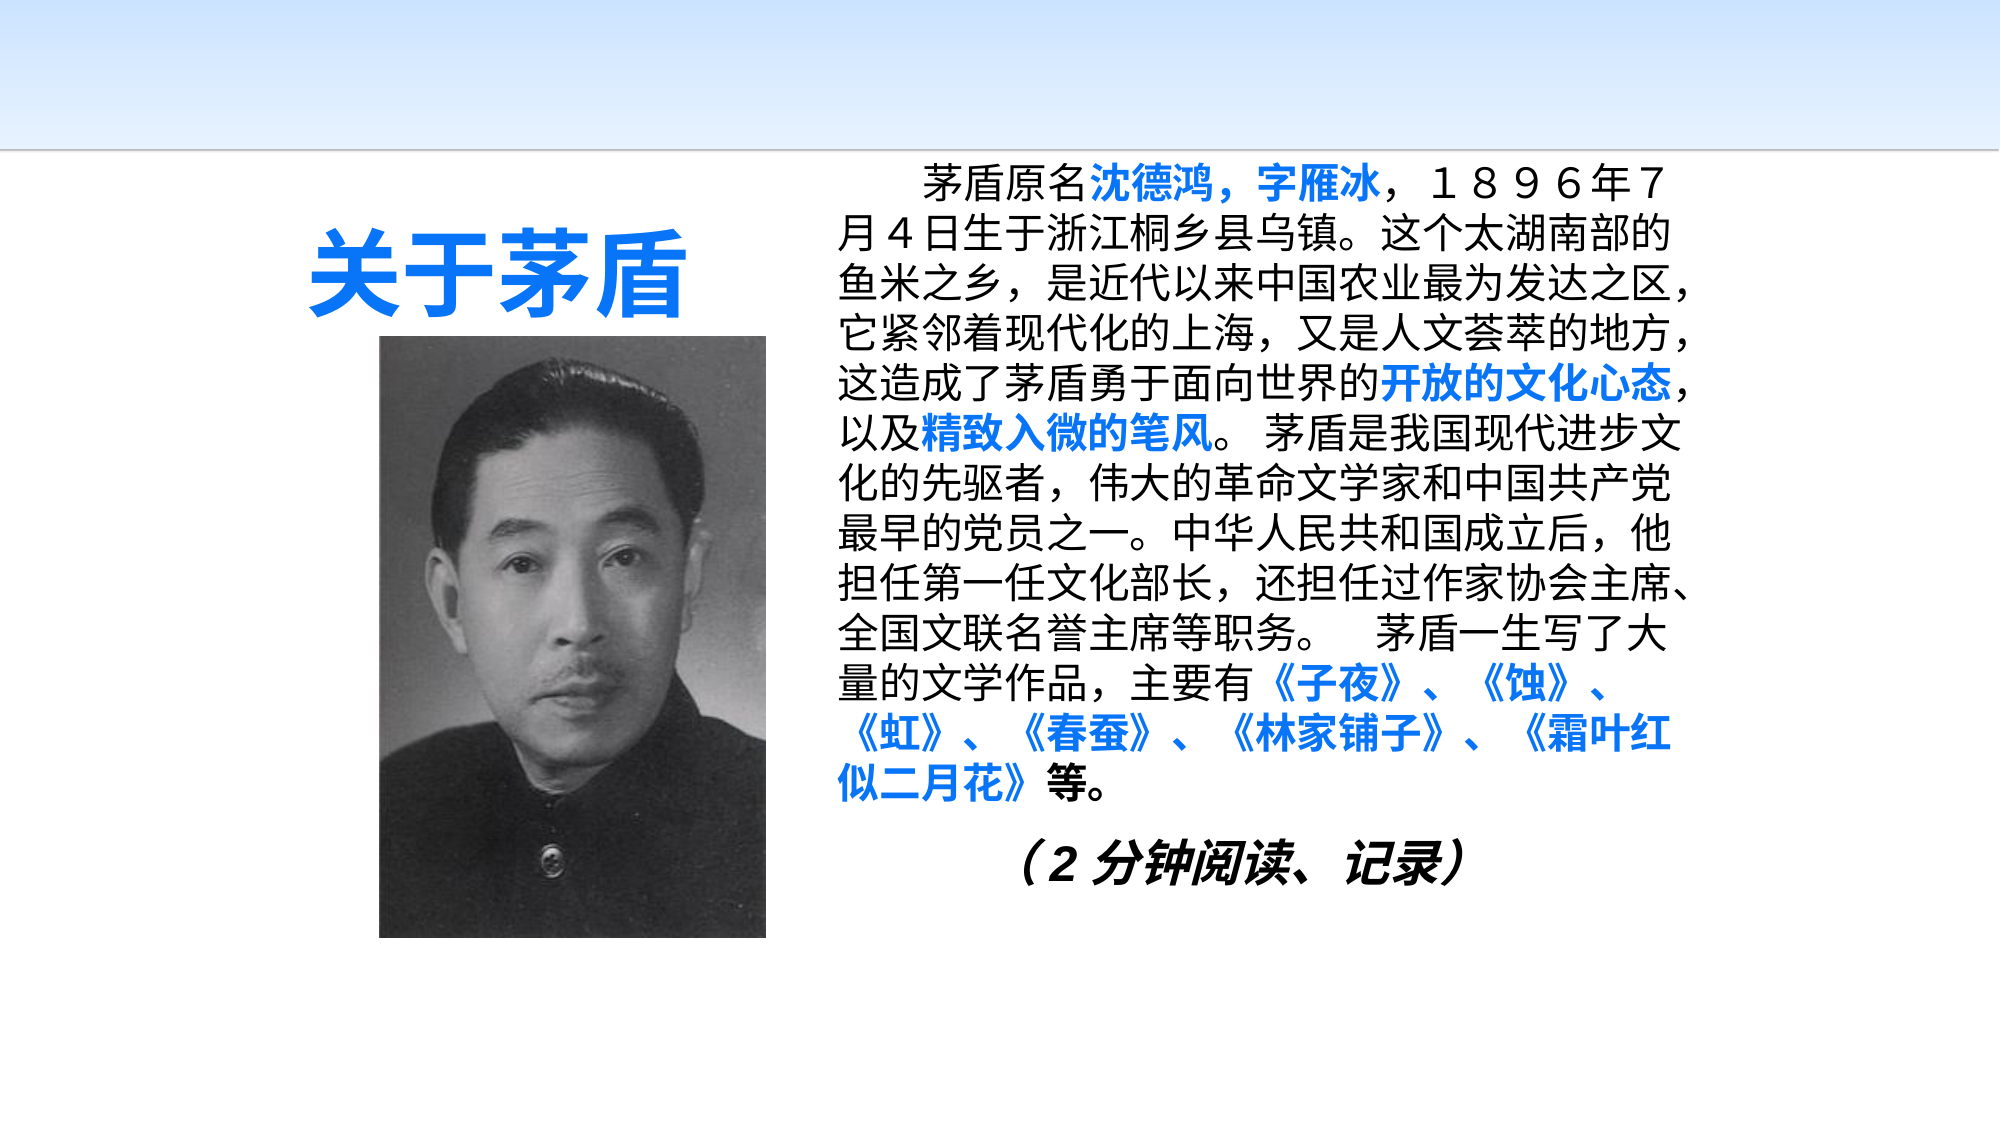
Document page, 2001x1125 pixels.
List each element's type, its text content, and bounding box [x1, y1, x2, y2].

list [378, 336, 766, 938]
text_box 茅盾原名沈德鸿，字雁冰，１８９６年７月４日生于浙江桐乡县乌镇。这个太湖南部的鱼米之乡，是近代以来中国农业最为发达之区，它紧邻着现代化的上海，又是人文荟萃的地方，这造成了茅盾勇于面向世界的开放的文化心态，以及精致入微的笔风。 茅盾是我国现代进步文化的先驱者，伟大的革命文学家和中国共产党最早的党员之一。中华人民共和国成立后，他担任第一任文化部长，还担任过作家协会主席、全国文联名誉主席等职务。 茅盾一生写了大量的文学作品，主要有《子夜》、《蚀》、《虹》、《春蚕》、《林家铺子》、《霜叶红似二月花》等。 （2分钟阅读、记录） [822, 148, 1709, 899]
title 关于茅盾 [291, 149, 822, 337]
